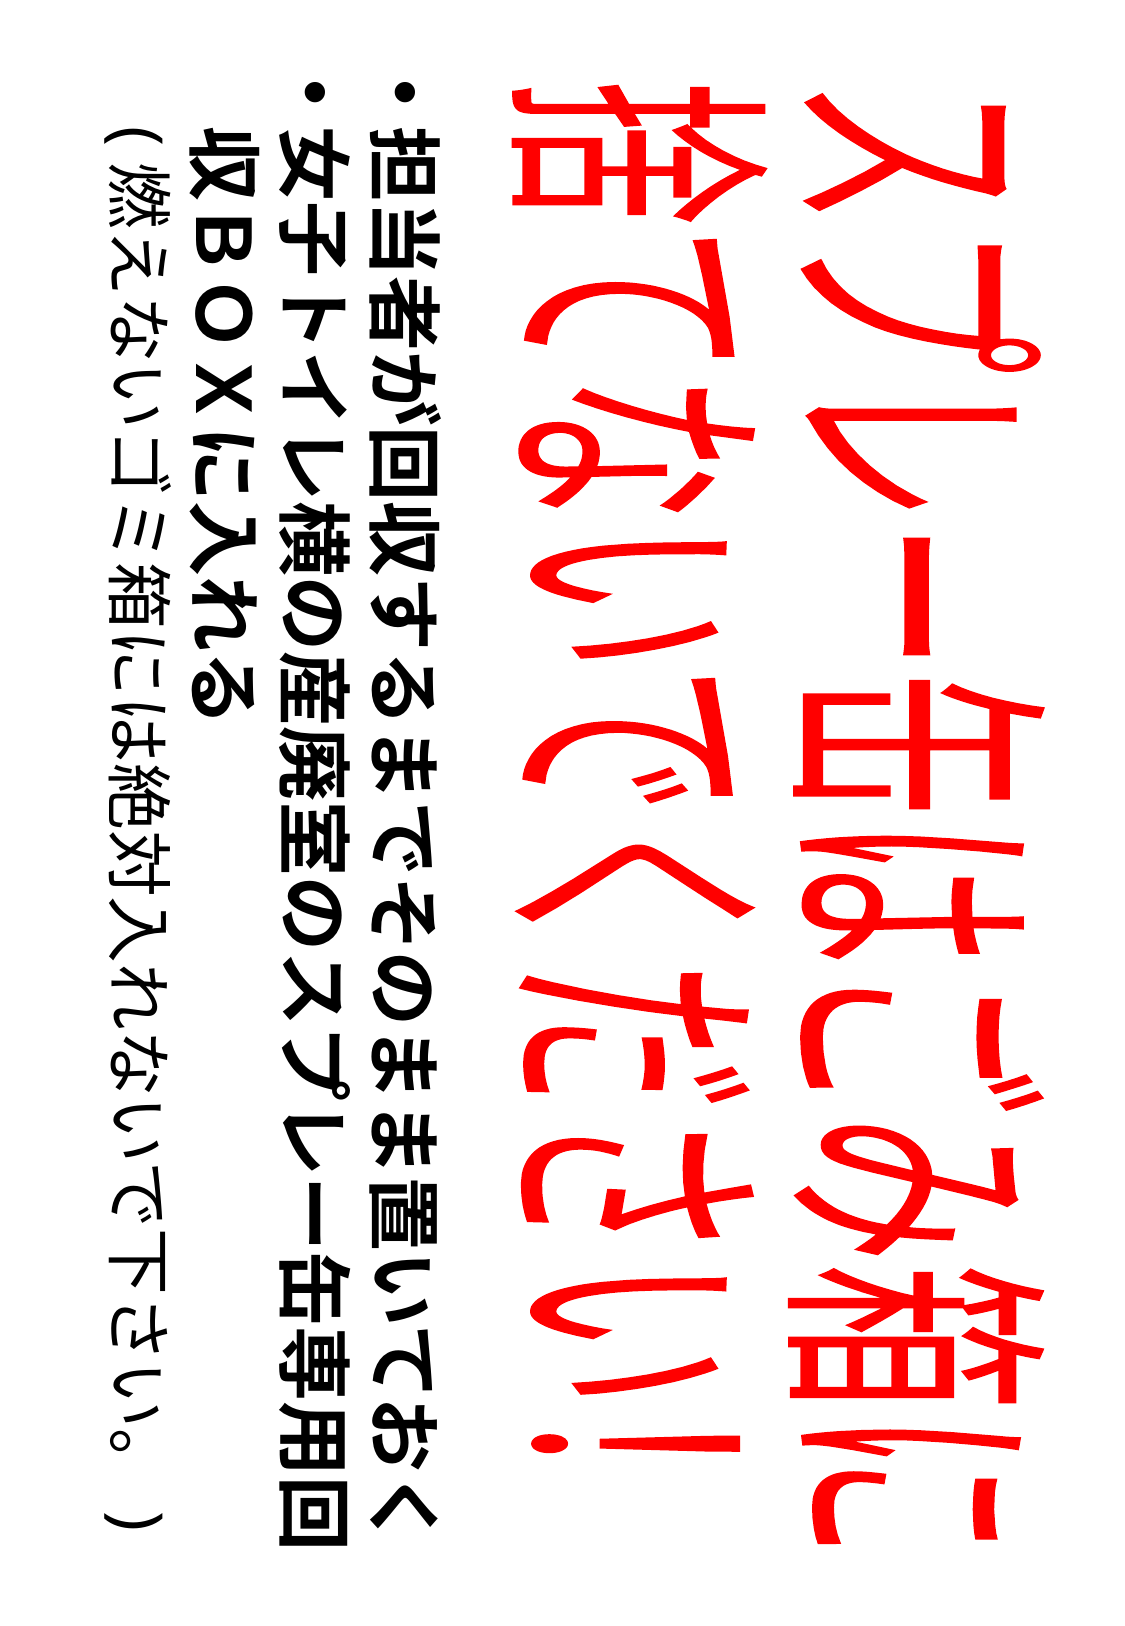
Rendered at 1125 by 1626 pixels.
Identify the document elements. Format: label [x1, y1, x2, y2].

text_box [74, 64, 1046, 1583]
